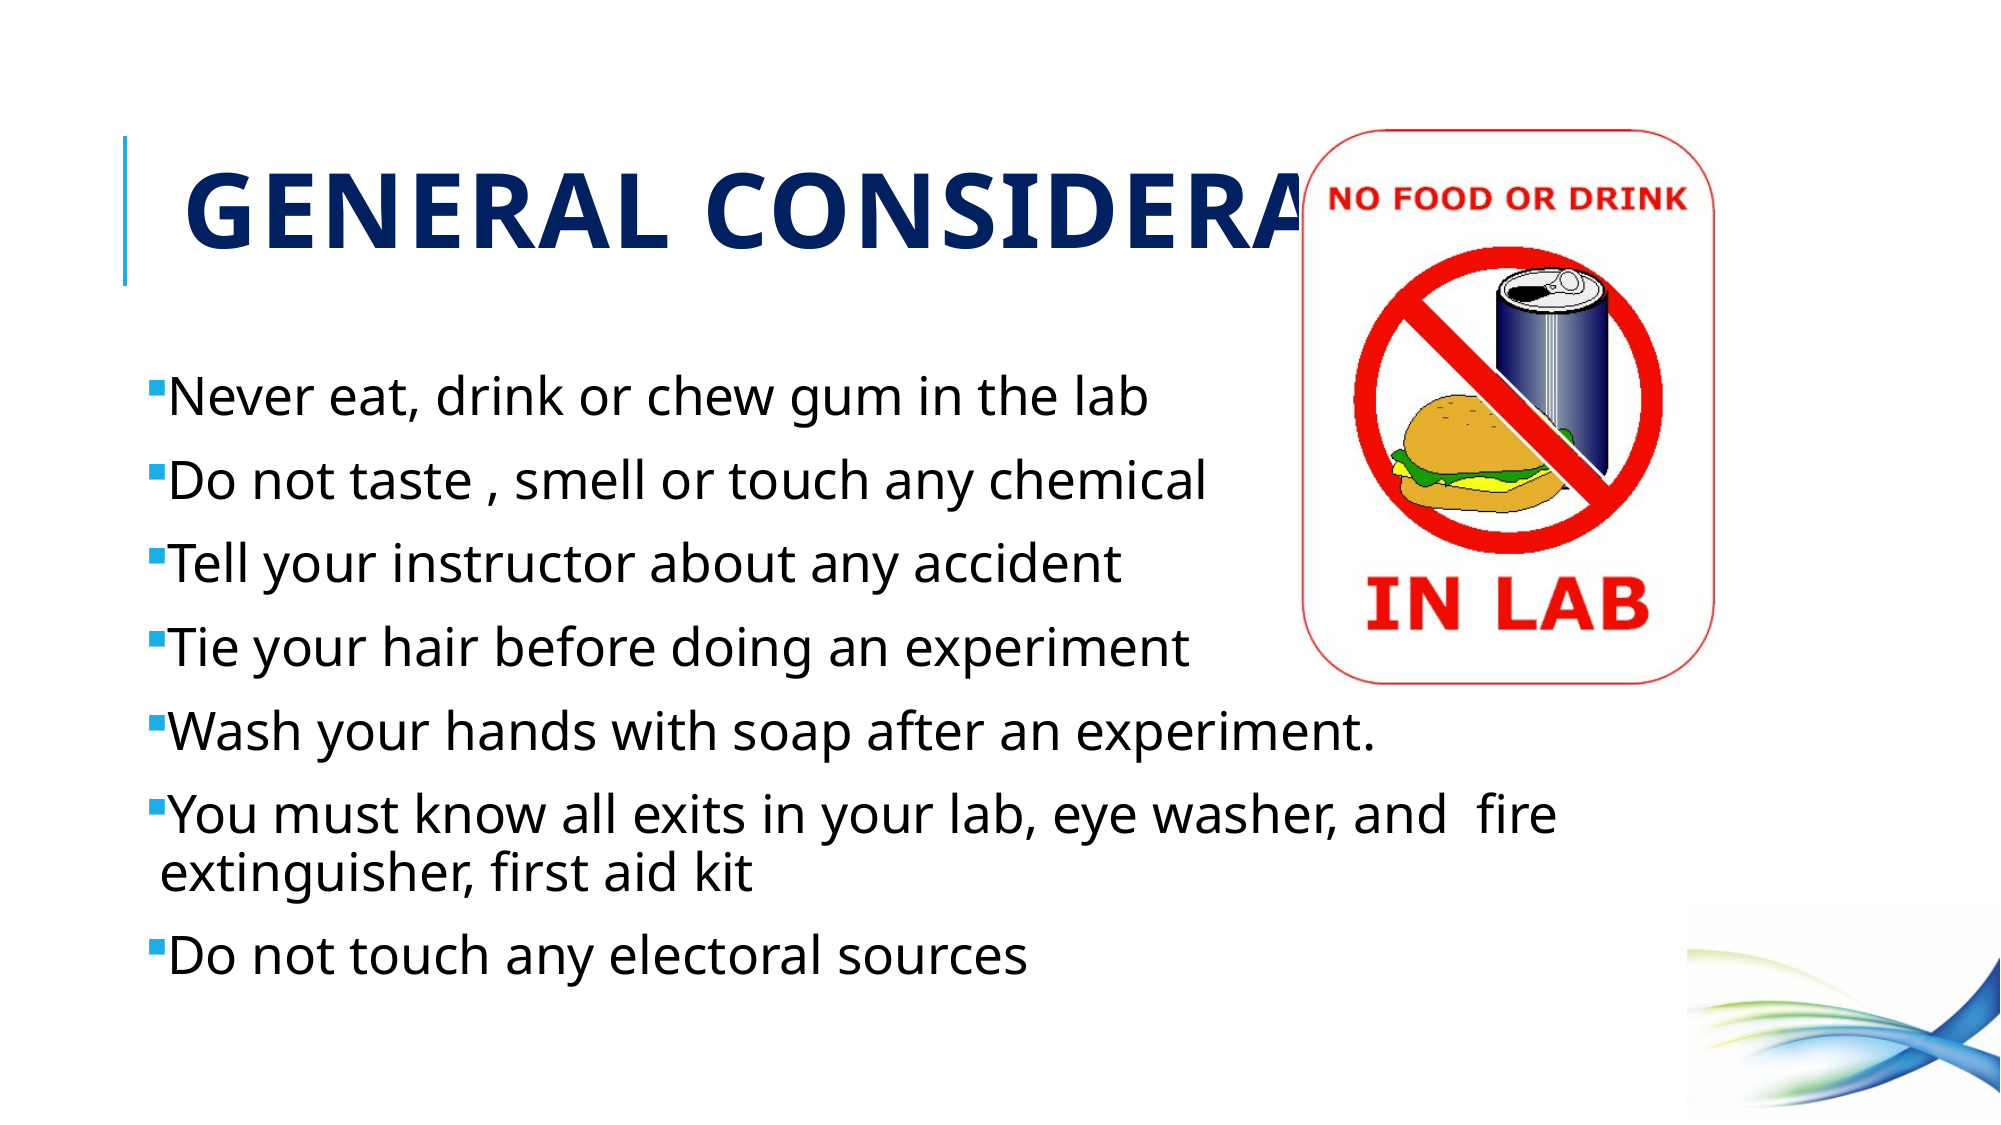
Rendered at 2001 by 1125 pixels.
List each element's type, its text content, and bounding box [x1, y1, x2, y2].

list Never eat, drink or chew gum in the lab Do not taste , smell or touch any chemical Tell your instructor about any accident Tie your hair before doing an experiment Wash your hands with soap after an experiment. You must know all exits in your lab, eye washer, and fire extinguisher, first aid kit Do not touch any electoral sources [137, 362, 1716, 1000]
title General consideration [168, 96, 1763, 342]
picture [1299, 127, 1716, 685]
picture [1687, 901, 2000, 1120]
